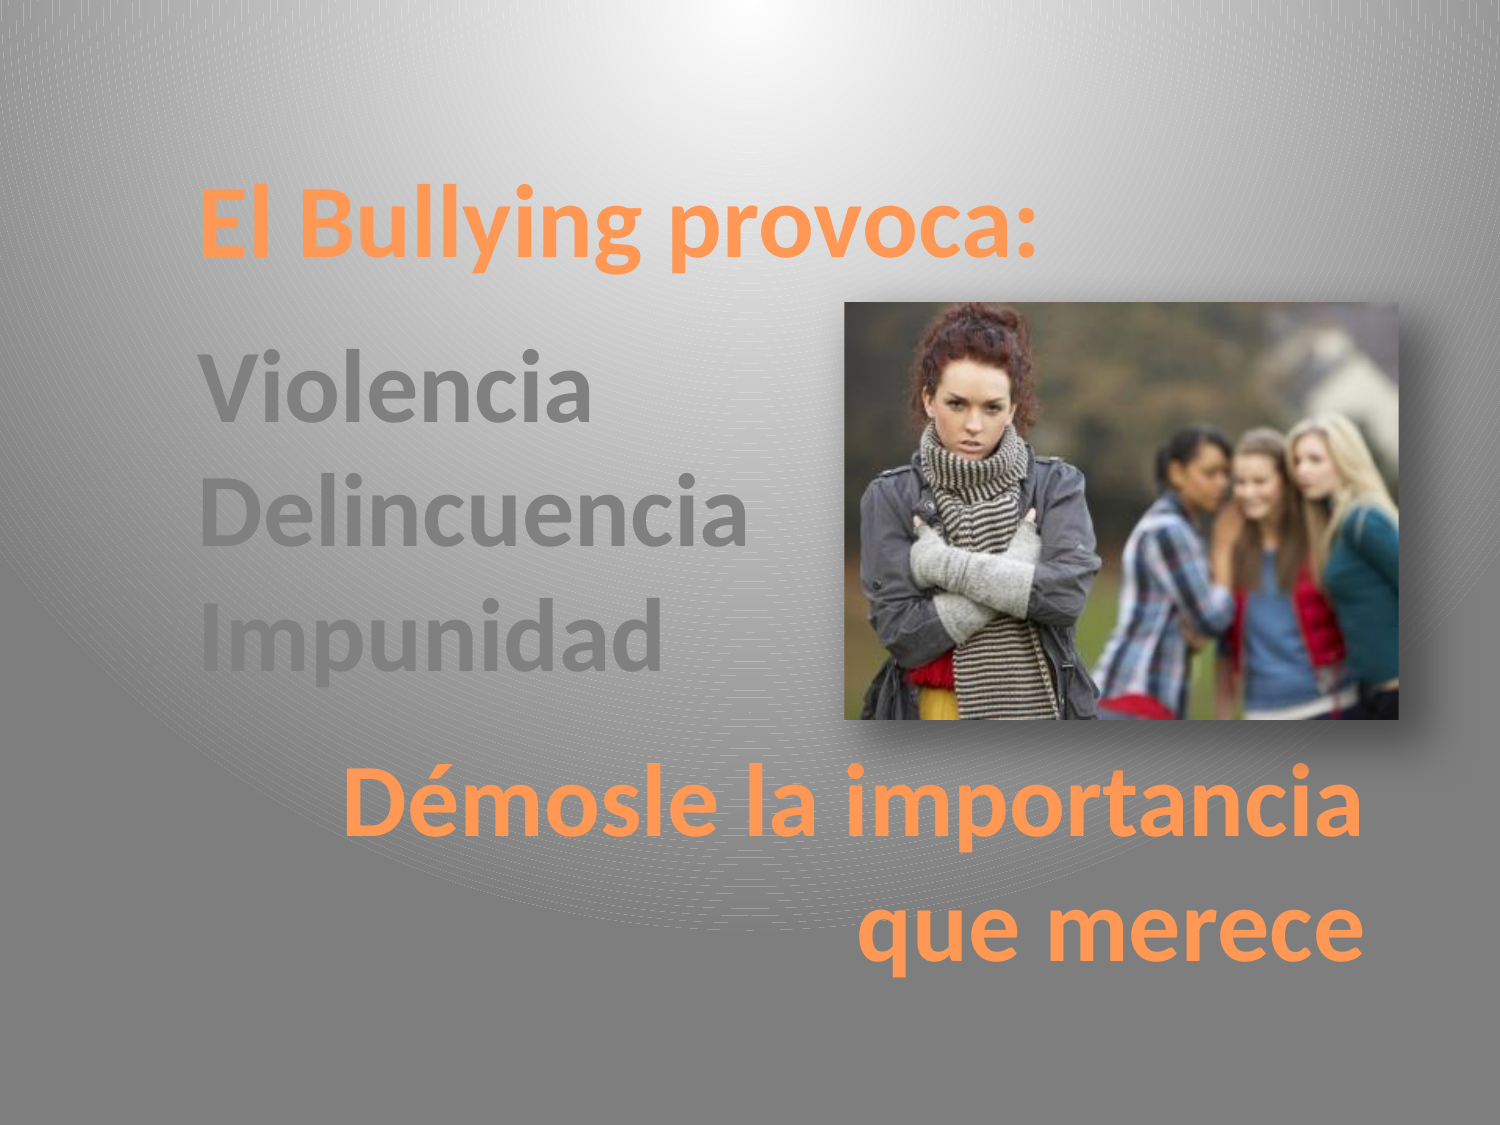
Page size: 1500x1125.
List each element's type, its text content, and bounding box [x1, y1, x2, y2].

text_box El Bullying provoca: Violencia Delincuencia Impunidad Démosle la importancia que merece [183, 145, 1382, 1115]
picture [844, 302, 1399, 720]
